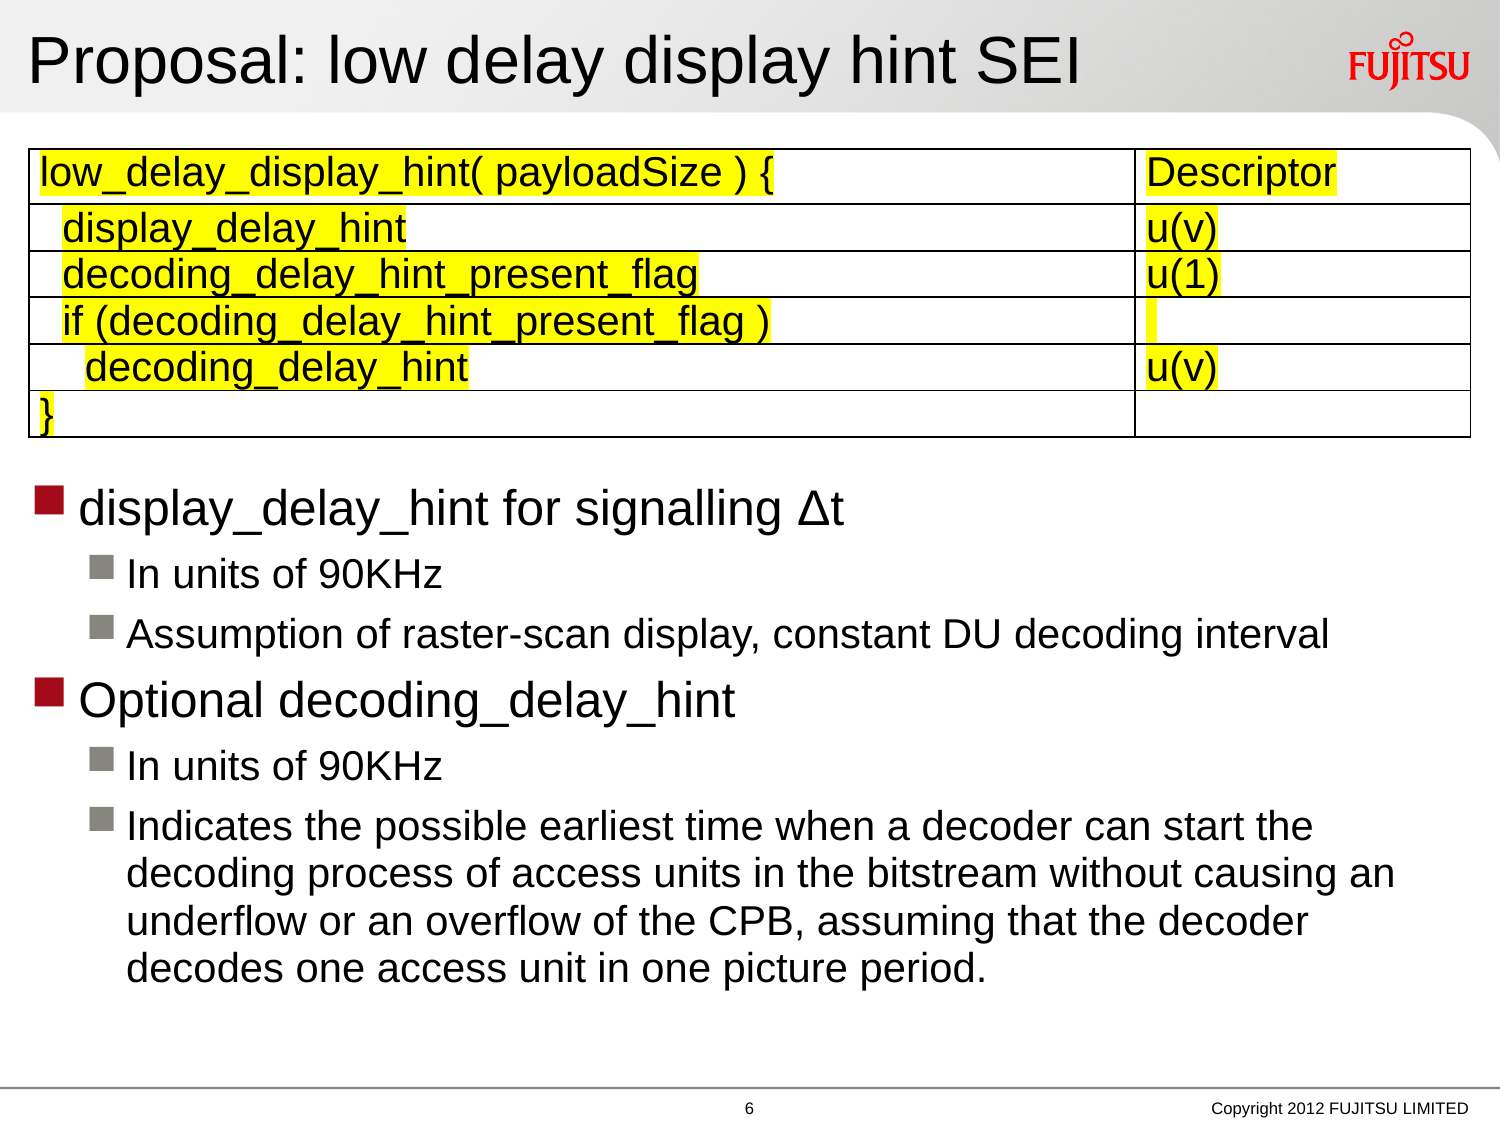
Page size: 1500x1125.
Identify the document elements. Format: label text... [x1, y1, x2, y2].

slide_number 5 [705, 1091, 794, 1125]
table_cell u(v) [1136, 345, 1470, 390]
table_cell decoding_delay_hint_present_flag [30, 252, 1134, 296]
list display_delay_hint for signalling Δt In units of 90KHz Assumption of raster-scan display, constant DU decoding interval Optional decoding_delay_hint In units of 90KHz Indicates the possible earliest time when a decoder can start the decoding process of access units in the bitstream without causing an underflow or an overflow of the CPB, assuming that the decoder decodes one access unit in one picture period. [30, 479, 1473, 1065]
title Proposal: low delay display hint SEI [27, 0, 1317, 114]
footer Copyright 2012 FUJITSU LIMITED [809, 1091, 1470, 1125]
table_cell u(1) [1136, 252, 1470, 296]
table_cell display_delay_hint [30, 205, 1134, 250]
table_cell [1136, 391, 1470, 436]
table_cell } [30, 391, 1134, 436]
table_header low_delay_display_hint( payloadSize ) { [30, 150, 1134, 203]
picture [0, 0, 1500, 176]
table_cell [1136, 298, 1470, 343]
table_cell if (decoding_delay_hint_present_flag ) [30, 298, 1134, 343]
table_cell decoding_delay_hint [30, 345, 1134, 390]
table_header Descriptor [1136, 150, 1470, 203]
table_cell u(v) [1136, 205, 1470, 250]
